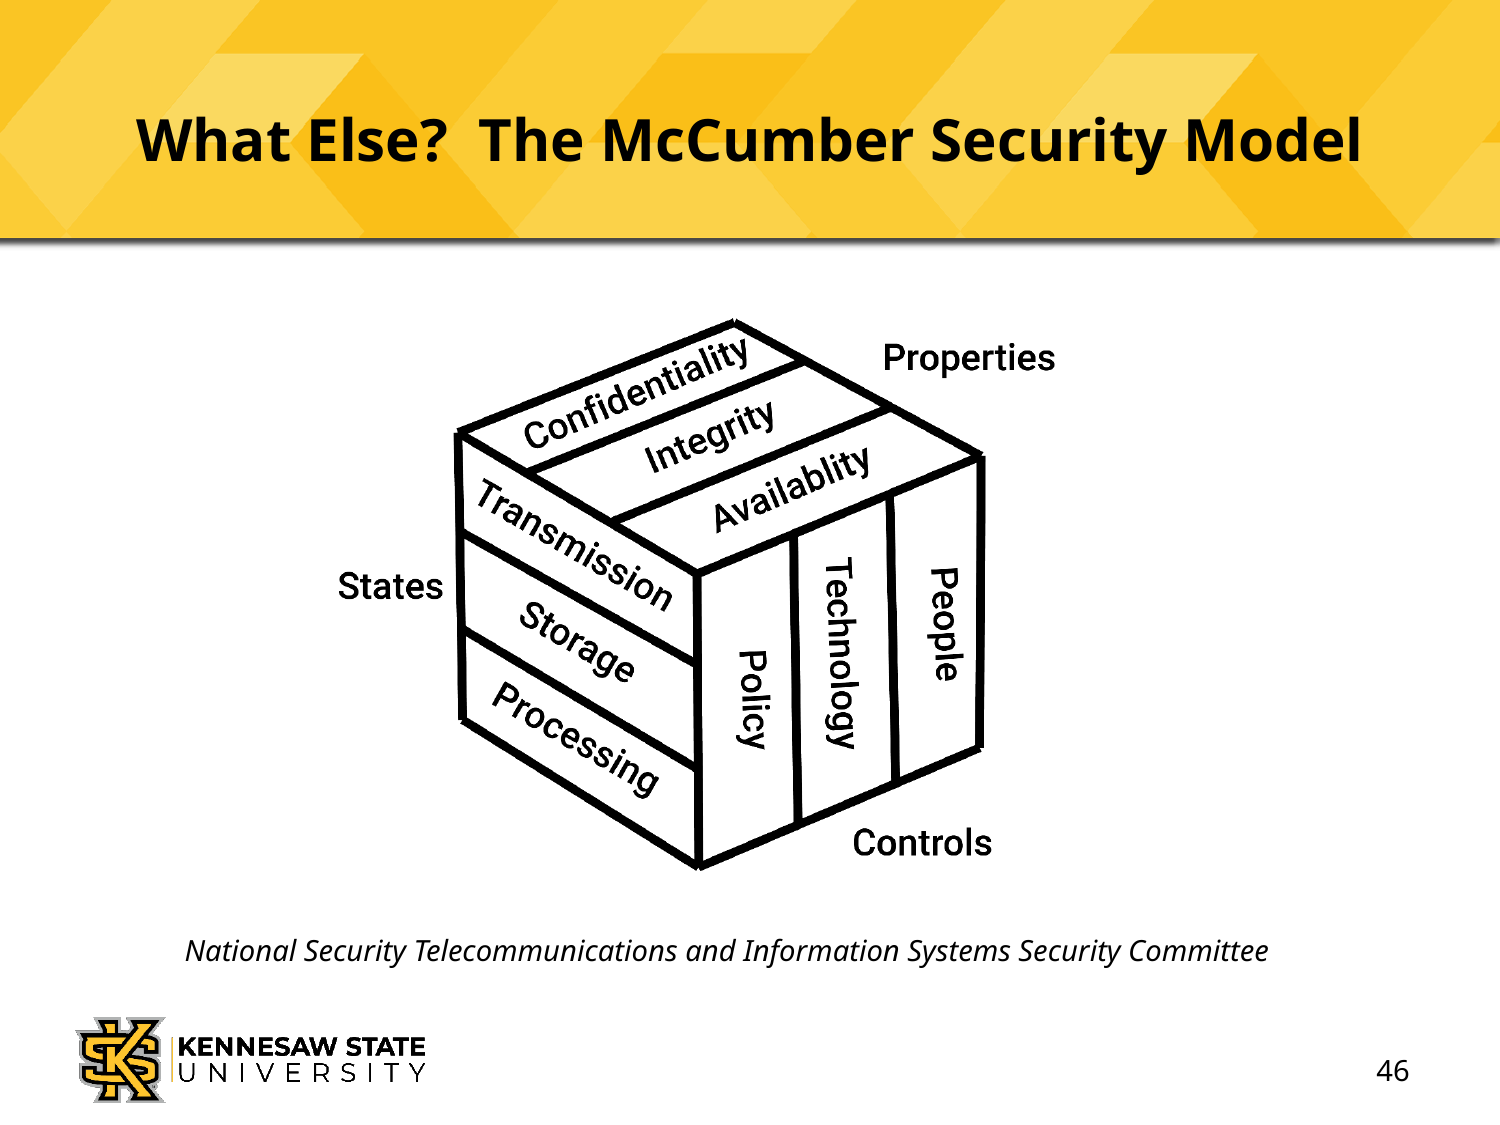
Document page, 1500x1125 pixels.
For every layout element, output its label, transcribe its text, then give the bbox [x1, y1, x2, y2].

picture [337, 318, 1104, 872]
title What Else? The McCumber Security Model [37, 93, 1463, 252]
picture [0, 0, 1500, 251]
text_box National Security Telecommunications and Information Systems Security Committee [169, 924, 1333, 975]
picture [75, 1017, 425, 1103]
slide_number 46 [1074, 1042, 1425, 1103]
